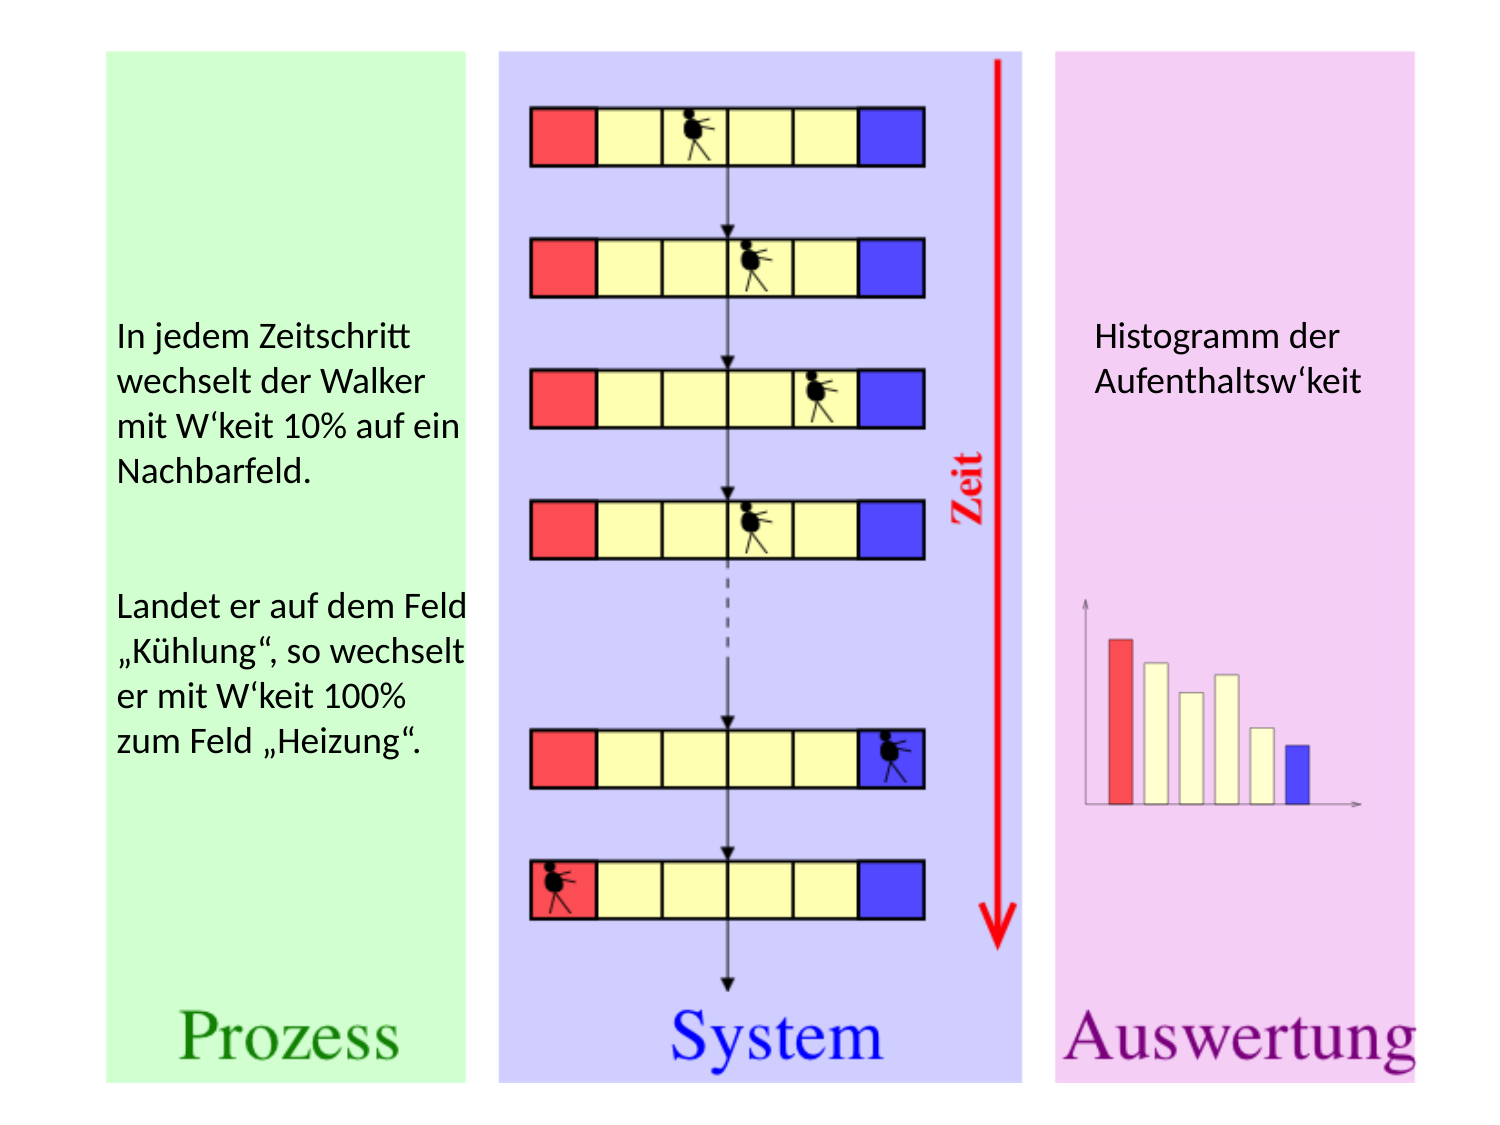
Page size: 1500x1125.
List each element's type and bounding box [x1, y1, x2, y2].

text_box [1062, 303, 1428, 840]
picture [106, 50, 1429, 1084]
